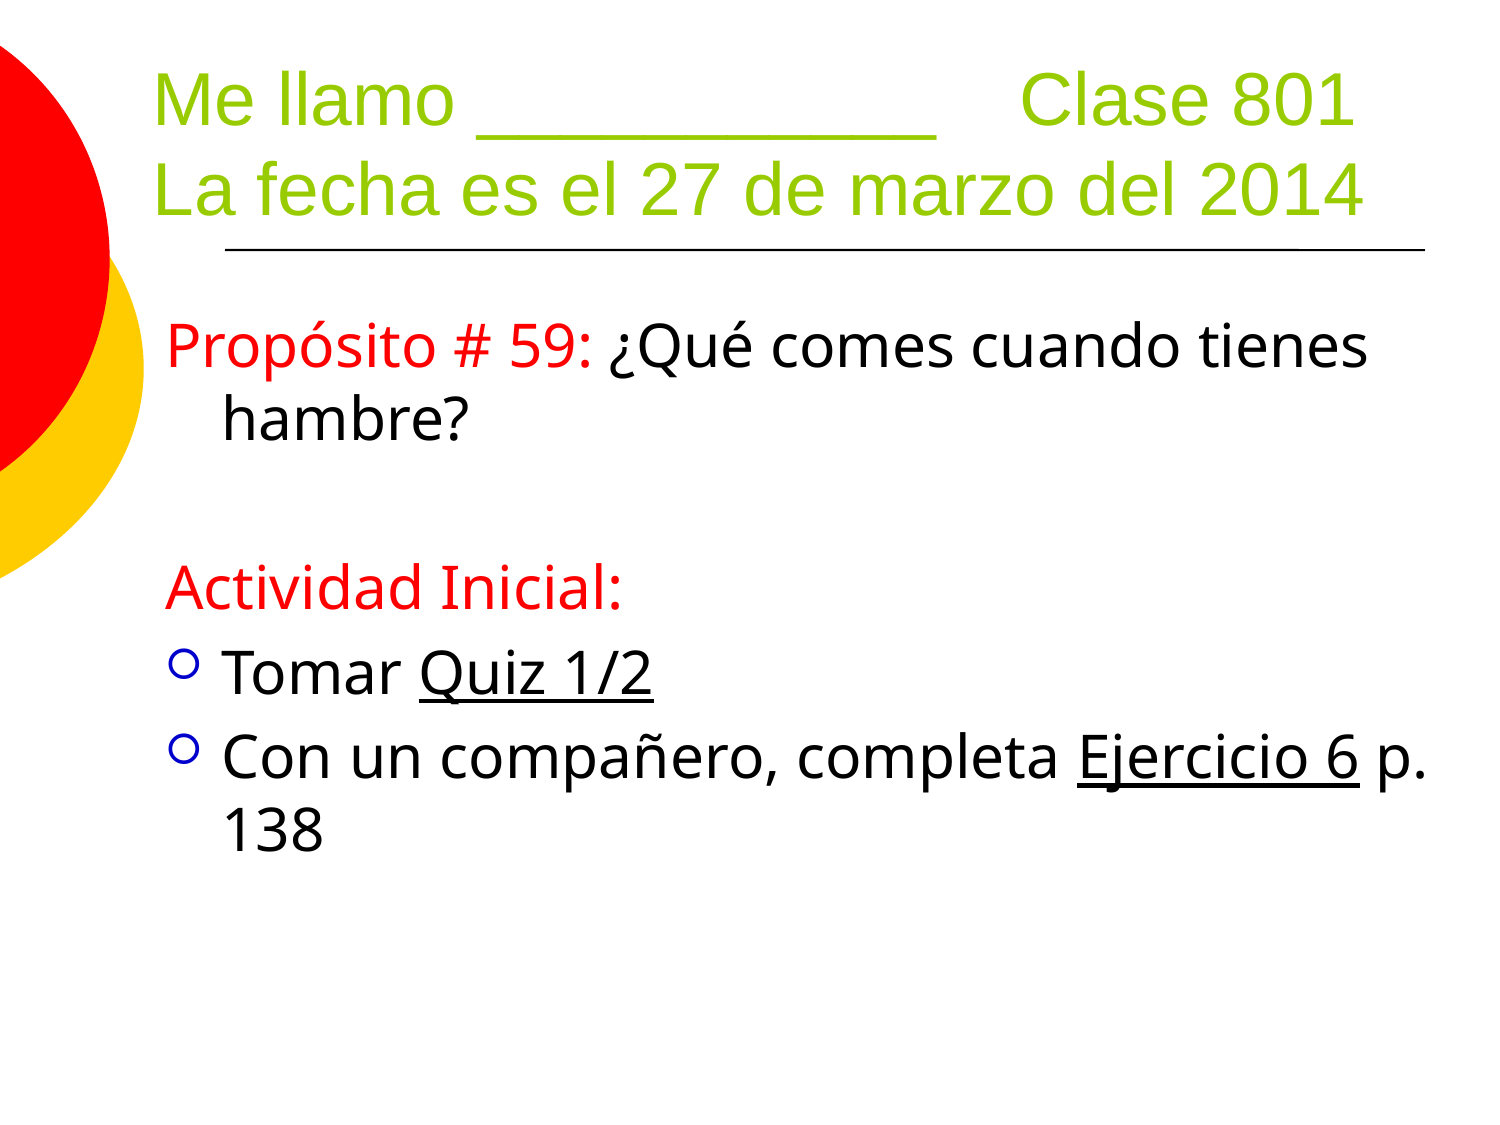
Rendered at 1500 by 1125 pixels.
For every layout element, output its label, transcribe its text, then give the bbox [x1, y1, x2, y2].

list Propósito # 59: ¿Qué comes cuando tienes hambre? Actividad Inicial: Tomar Quiz 1/2 Con un compañero, completa Ejercicio 6 p. 138 [150, 299, 1500, 1025]
title Me llamo ___________ Clase 801 La fecha es el 27 de marzo del 2014 [137, 50, 1450, 238]
